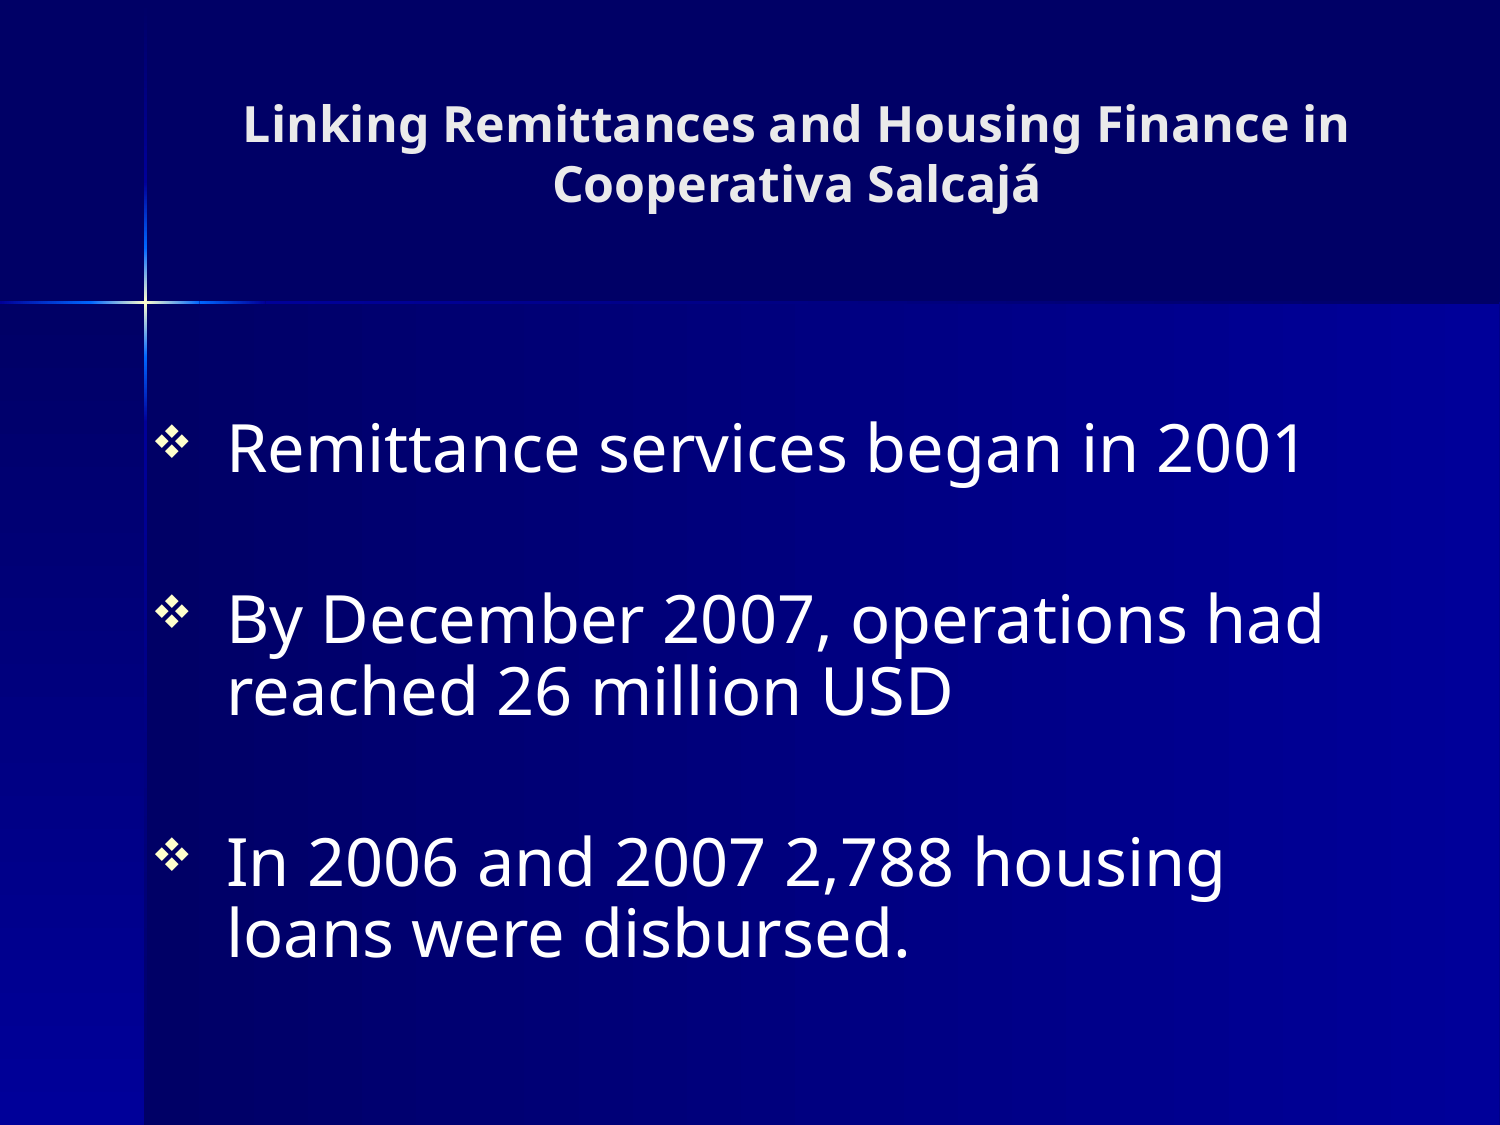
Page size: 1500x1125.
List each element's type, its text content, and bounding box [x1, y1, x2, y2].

title Linking Remittances and Housing Finance in Cooperativa Salcajá [147, 82, 1448, 221]
subtitle Remittance services began in 2001 By December 2007, operations had reached 26 million USD In 2006 and 2007 2,788 housing loans were disbursed. [135, 314, 1400, 1048]
